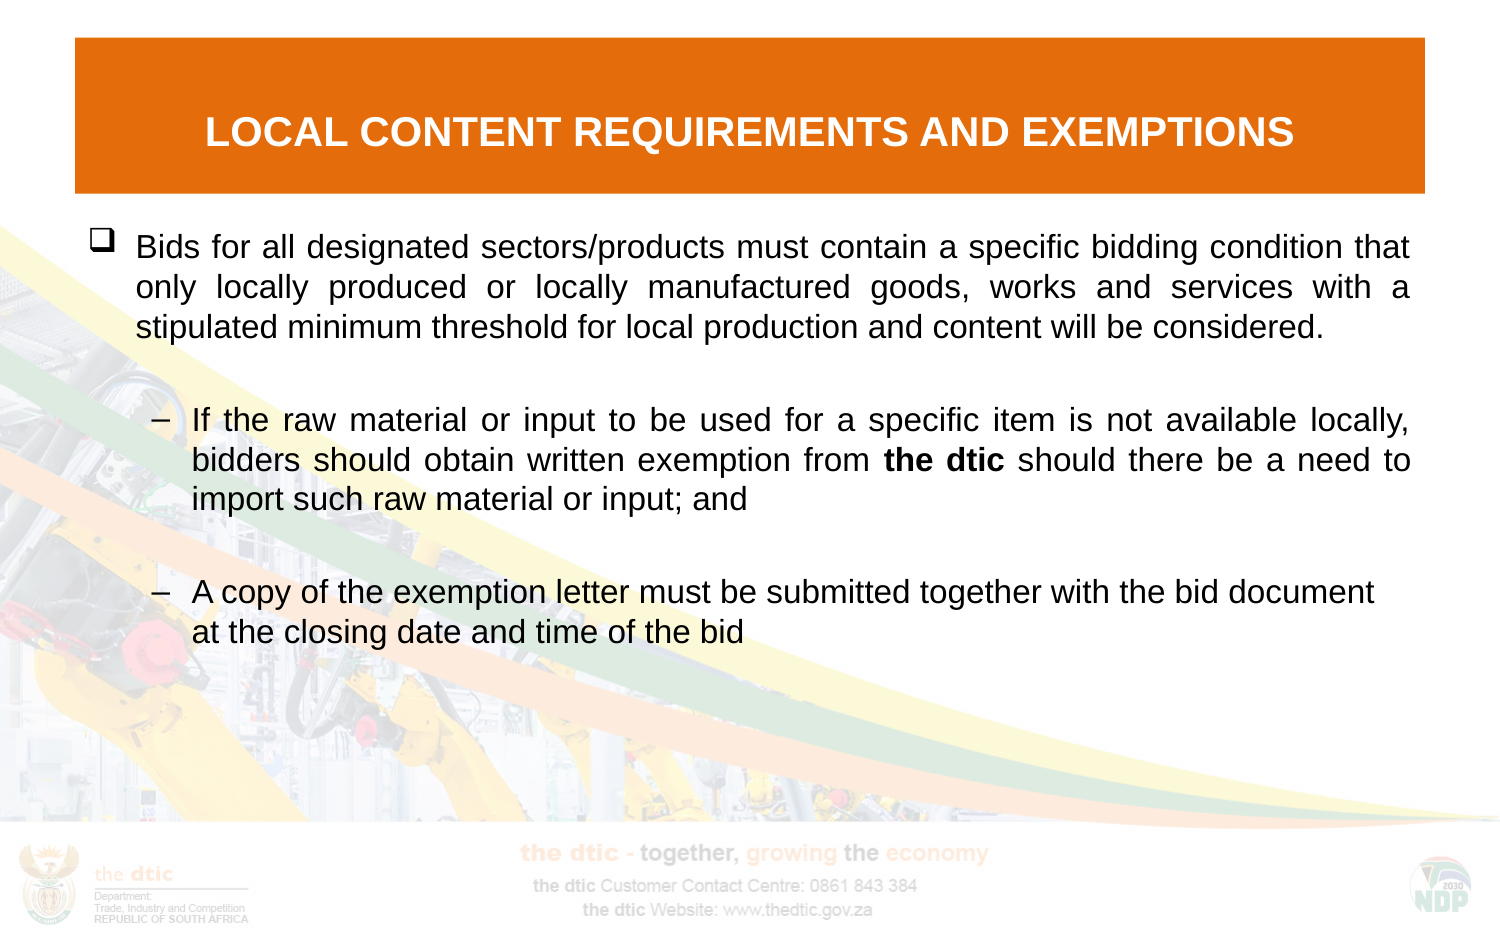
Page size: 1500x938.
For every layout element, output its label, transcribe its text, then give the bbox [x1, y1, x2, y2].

title LOCAL CONTENT REQUIREMENTS AND EXEMPTIONS [75, 37, 1425, 194]
list Bids for all designated sectors/products must contain a specific bidding condition that only locally produced or locally manufactured goods, works and services with a stipulated minimum threshold for local production and content will be considered. If the raw material or input to be used for a specific item is not available locally, bidders should obtain written exemption from the dtic should there be a need to import such raw material or input; and A copy of the exemption letter must be submitted together with the bid document at the closing date and time of the bid [75, 218, 1425, 793]
